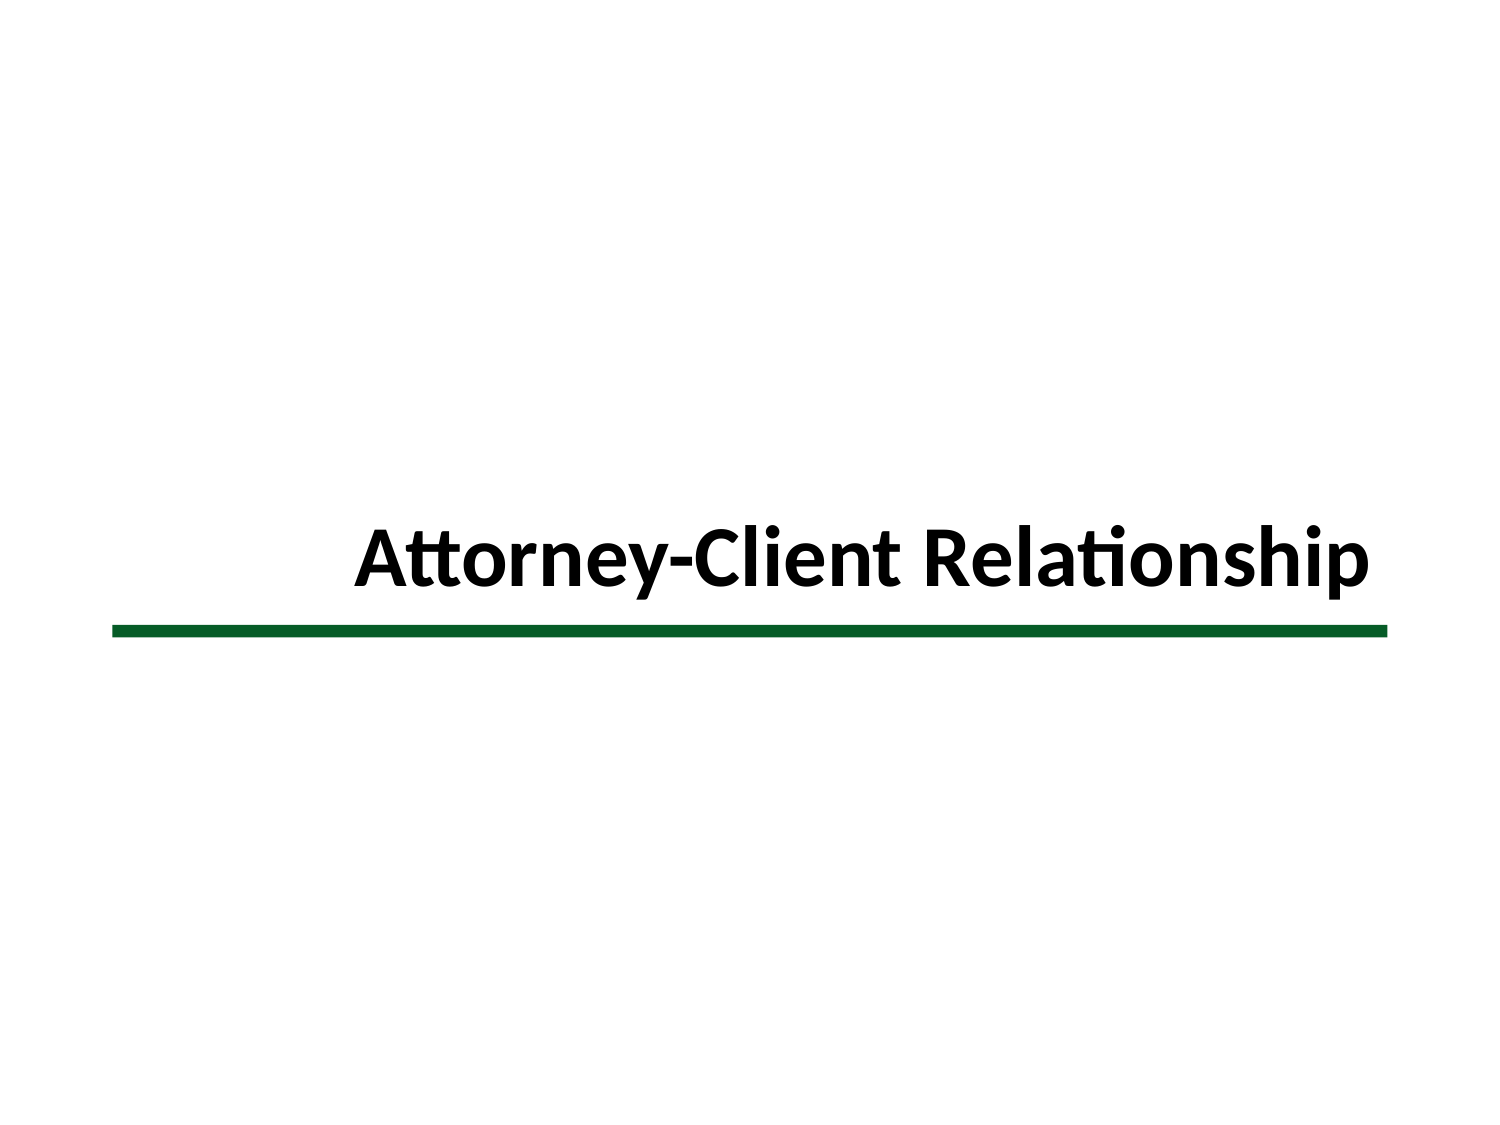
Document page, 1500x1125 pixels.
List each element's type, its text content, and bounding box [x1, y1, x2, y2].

title Attorney-Client Relationship [112, 387, 1388, 613]
